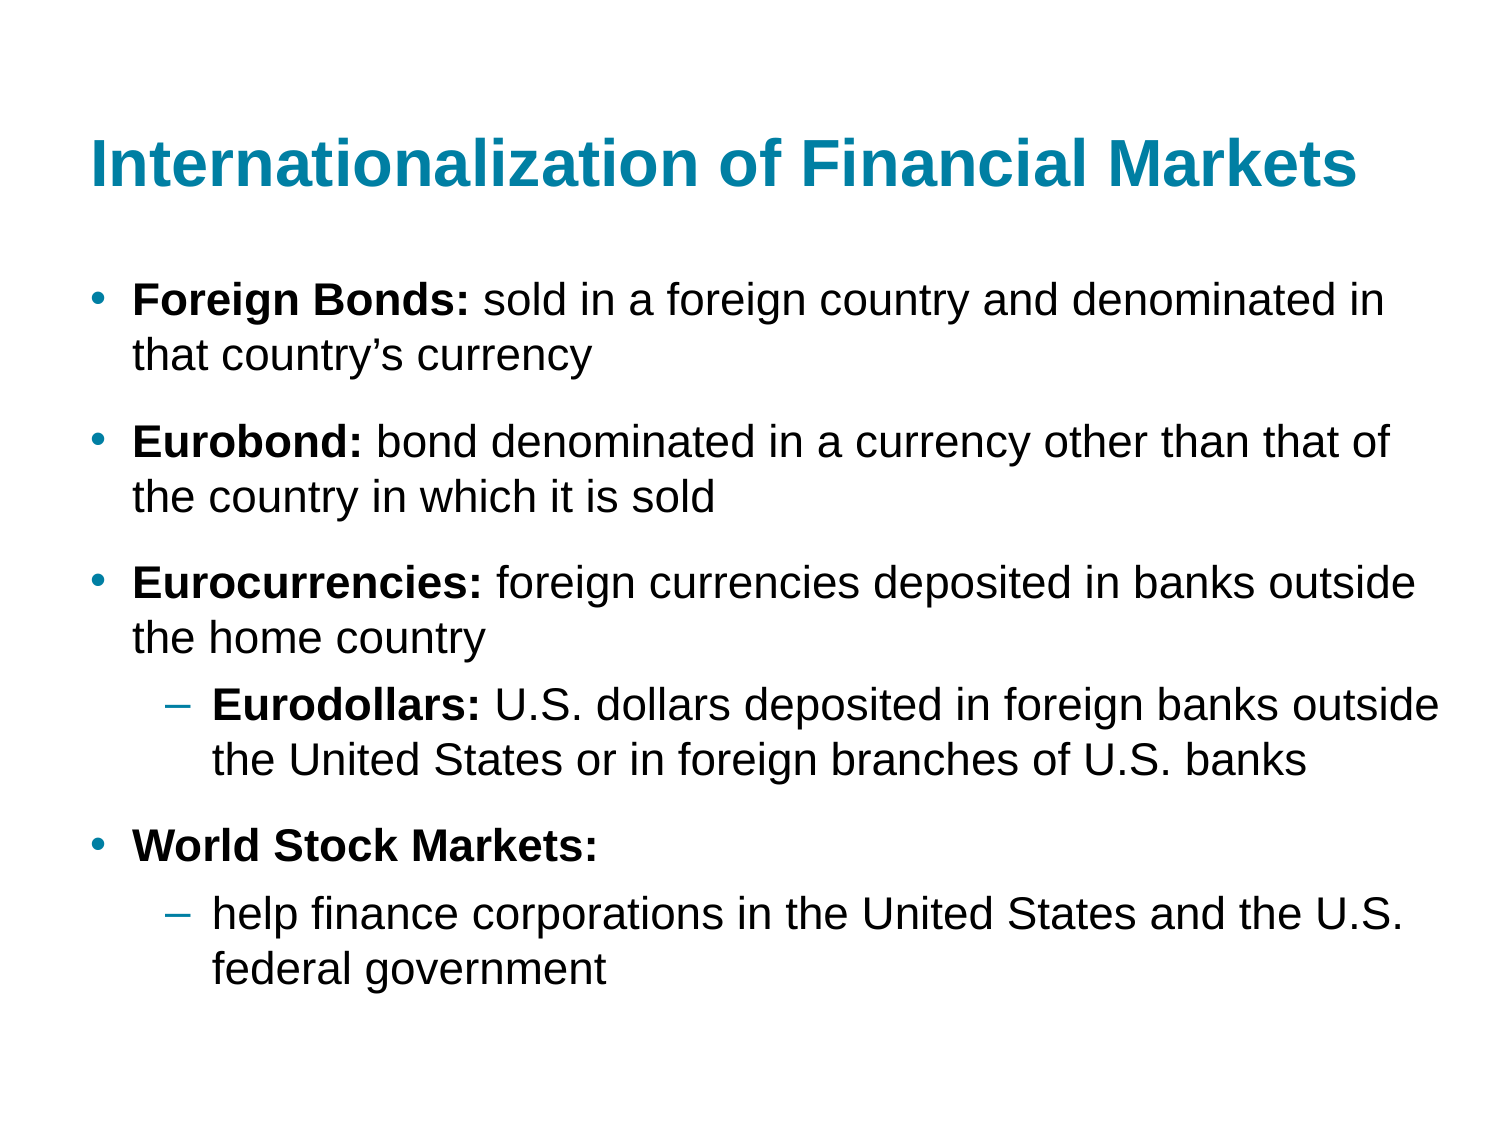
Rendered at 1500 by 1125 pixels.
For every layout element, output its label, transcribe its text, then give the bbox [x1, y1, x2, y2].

list Foreign Bonds: sold in a foreign country and denominated in that country’s currency Eurobond: bond denominated in a currency other than that of the country in which it is sold Eurocurrencies: foreign currencies deposited in banks outside the home country Eurodollars: U.S. dollars deposited in foreign banks outside the United States or in foreign branches of U.S. banks World Stock Markets: help finance corporations in the United States and the U.S. federal government [75, 255, 1465, 1021]
title Internationalization of Financial Markets [75, 35, 1425, 216]
